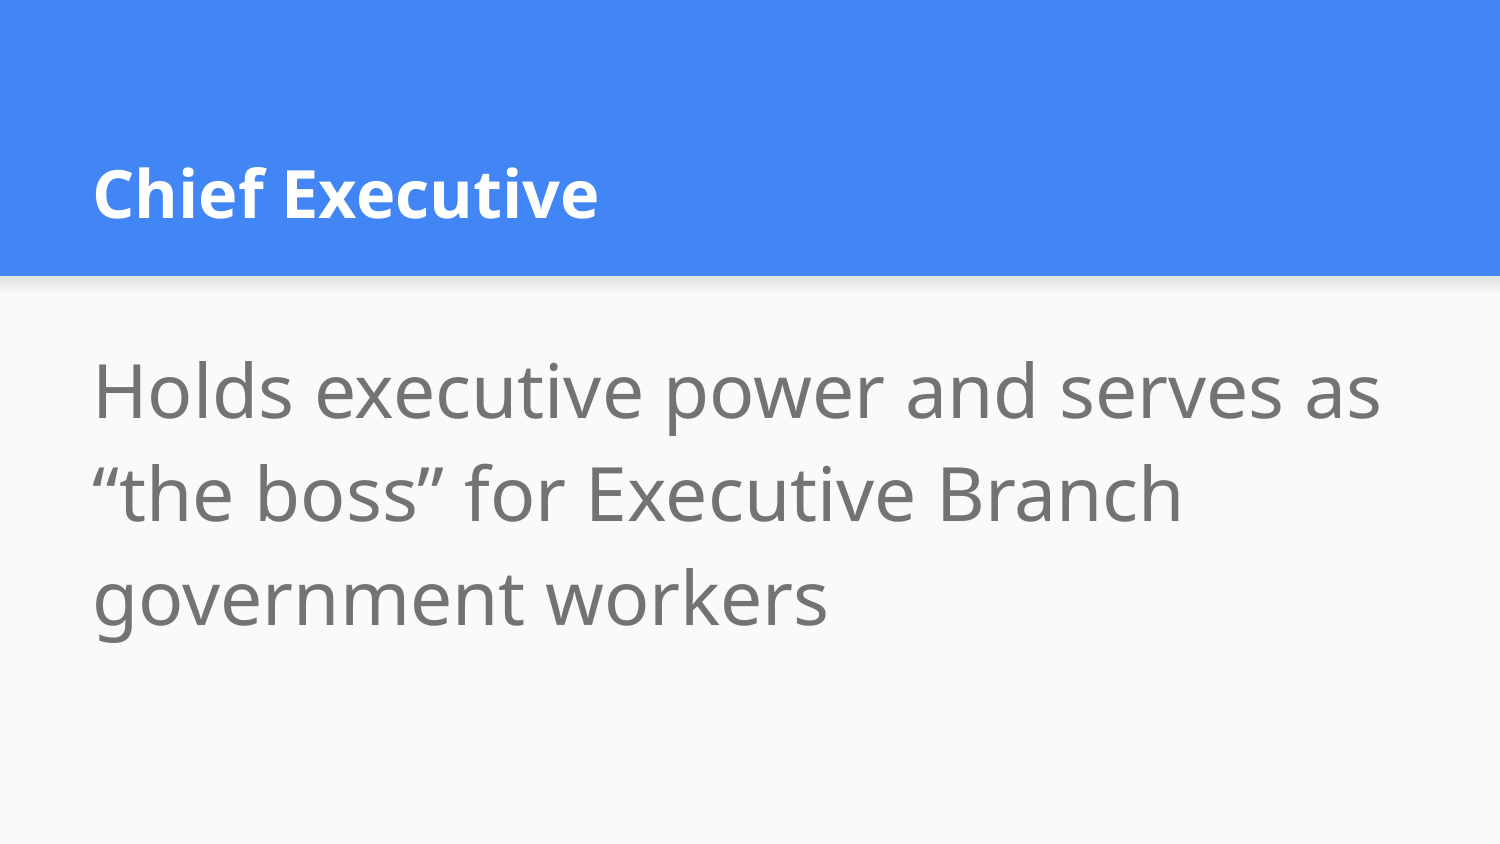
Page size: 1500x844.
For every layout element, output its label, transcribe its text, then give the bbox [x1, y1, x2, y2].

list Holds executive power and serves as “the boss” for Executive Branch government workers [77, 314, 1427, 760]
title Chief Executive [77, 121, 1427, 248]
